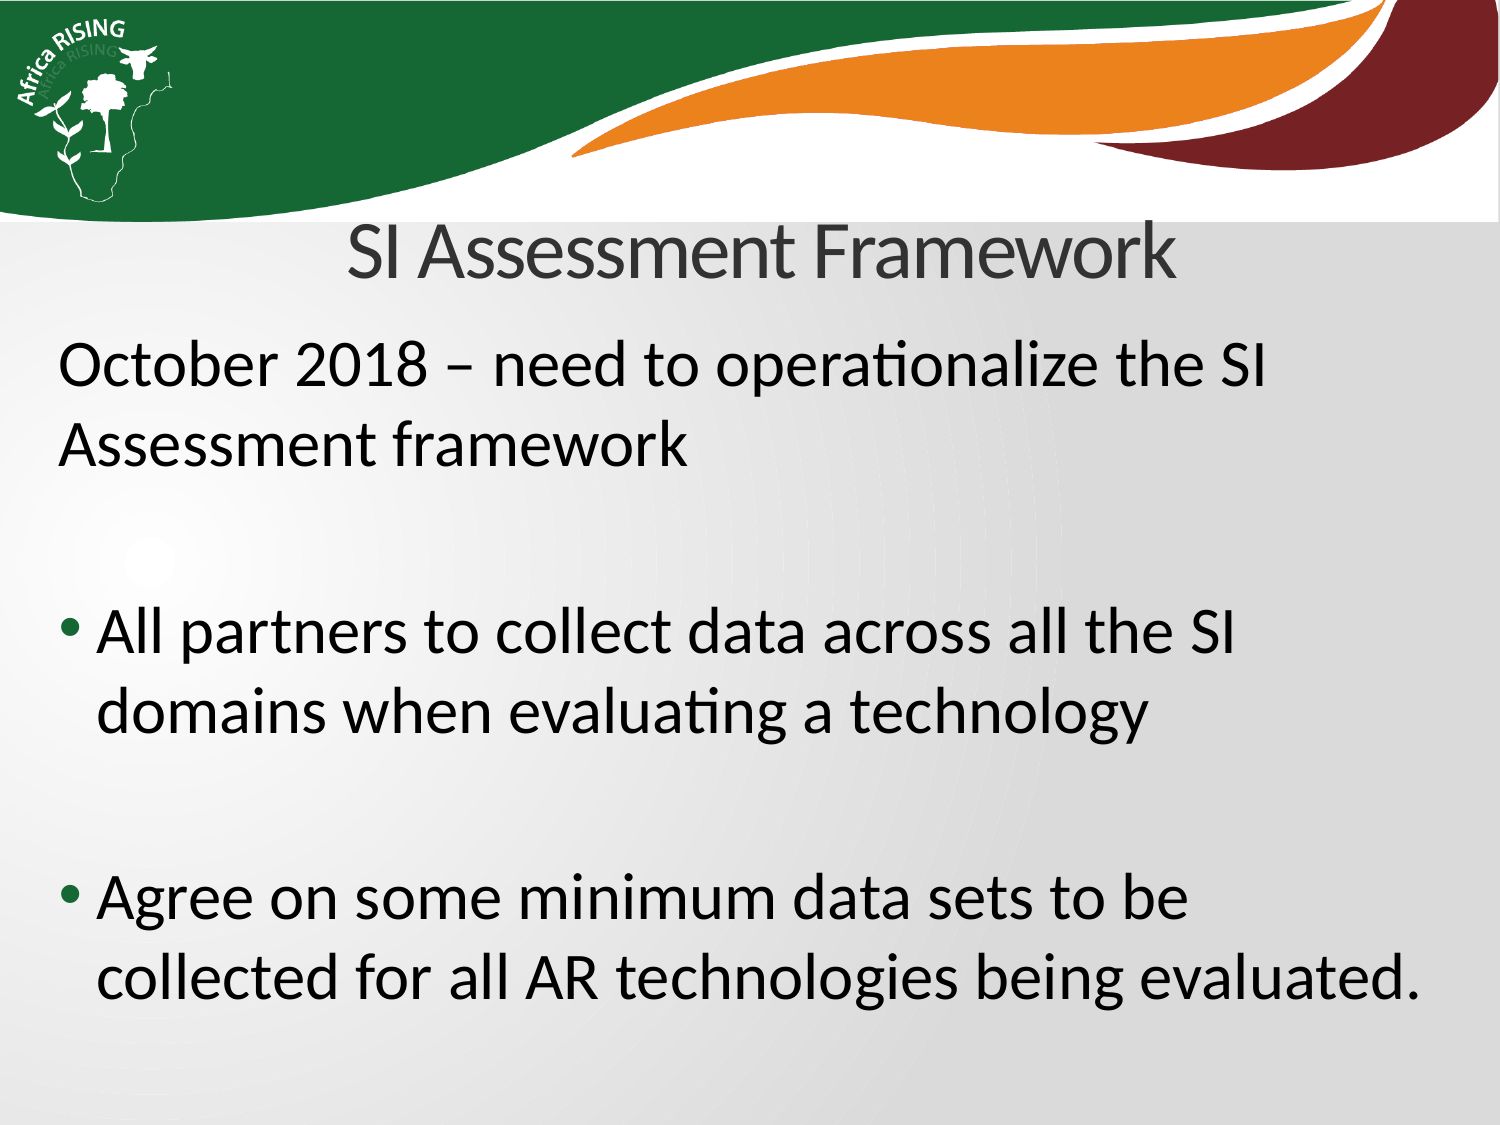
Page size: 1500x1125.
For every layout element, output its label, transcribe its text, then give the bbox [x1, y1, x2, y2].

list October 2018 – need to operationalize the SI Assessment framework All partners to collect data across all the SI domains when evaluating a technology Agree on some minimum data sets to be collected for all AR technologies being evaluated. [24, 312, 1463, 1113]
title SI Assessment Framework [62, 187, 1463, 312]
picture [0, 0, 1499, 222]
